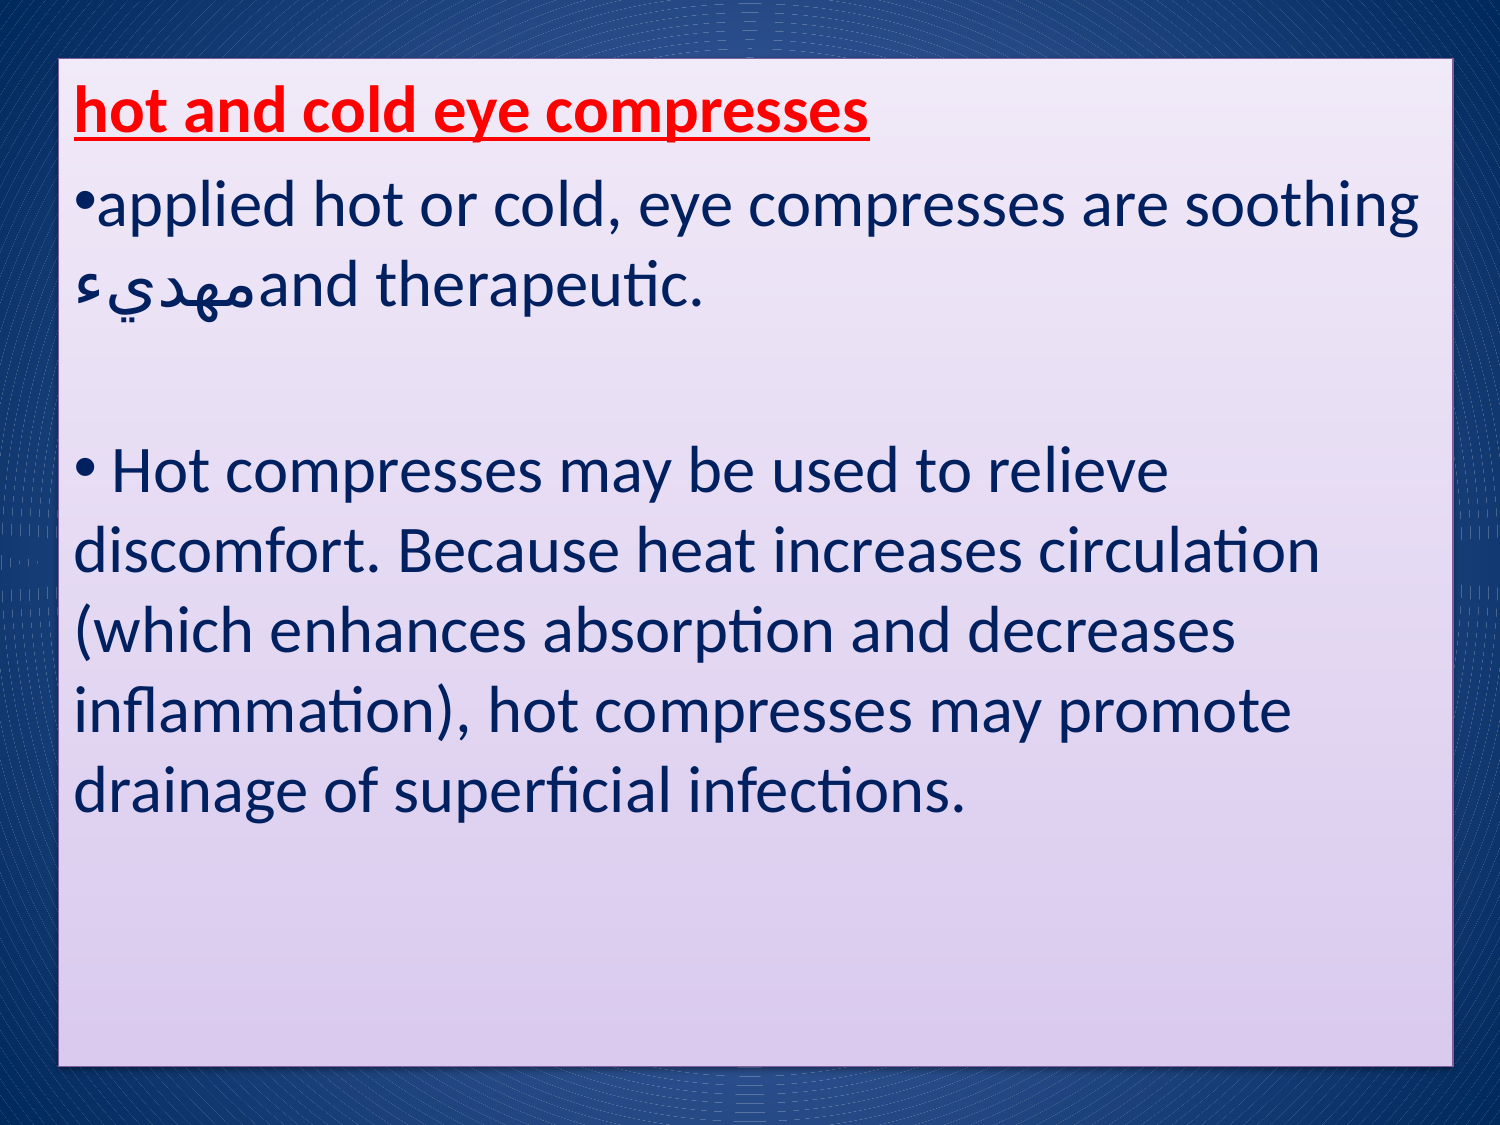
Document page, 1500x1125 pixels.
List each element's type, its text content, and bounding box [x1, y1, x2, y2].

subtitle hot and cold eye compresses applied hot or cold, eye compresses are soothing مهديءand therapeutic. Hot compresses may be used to relieve discomfort. Because heat increases circulation (which enhances absorption and decreases inflammation), hot compresses may promote drainage of superficial infections. [58, 58, 1454, 1067]
